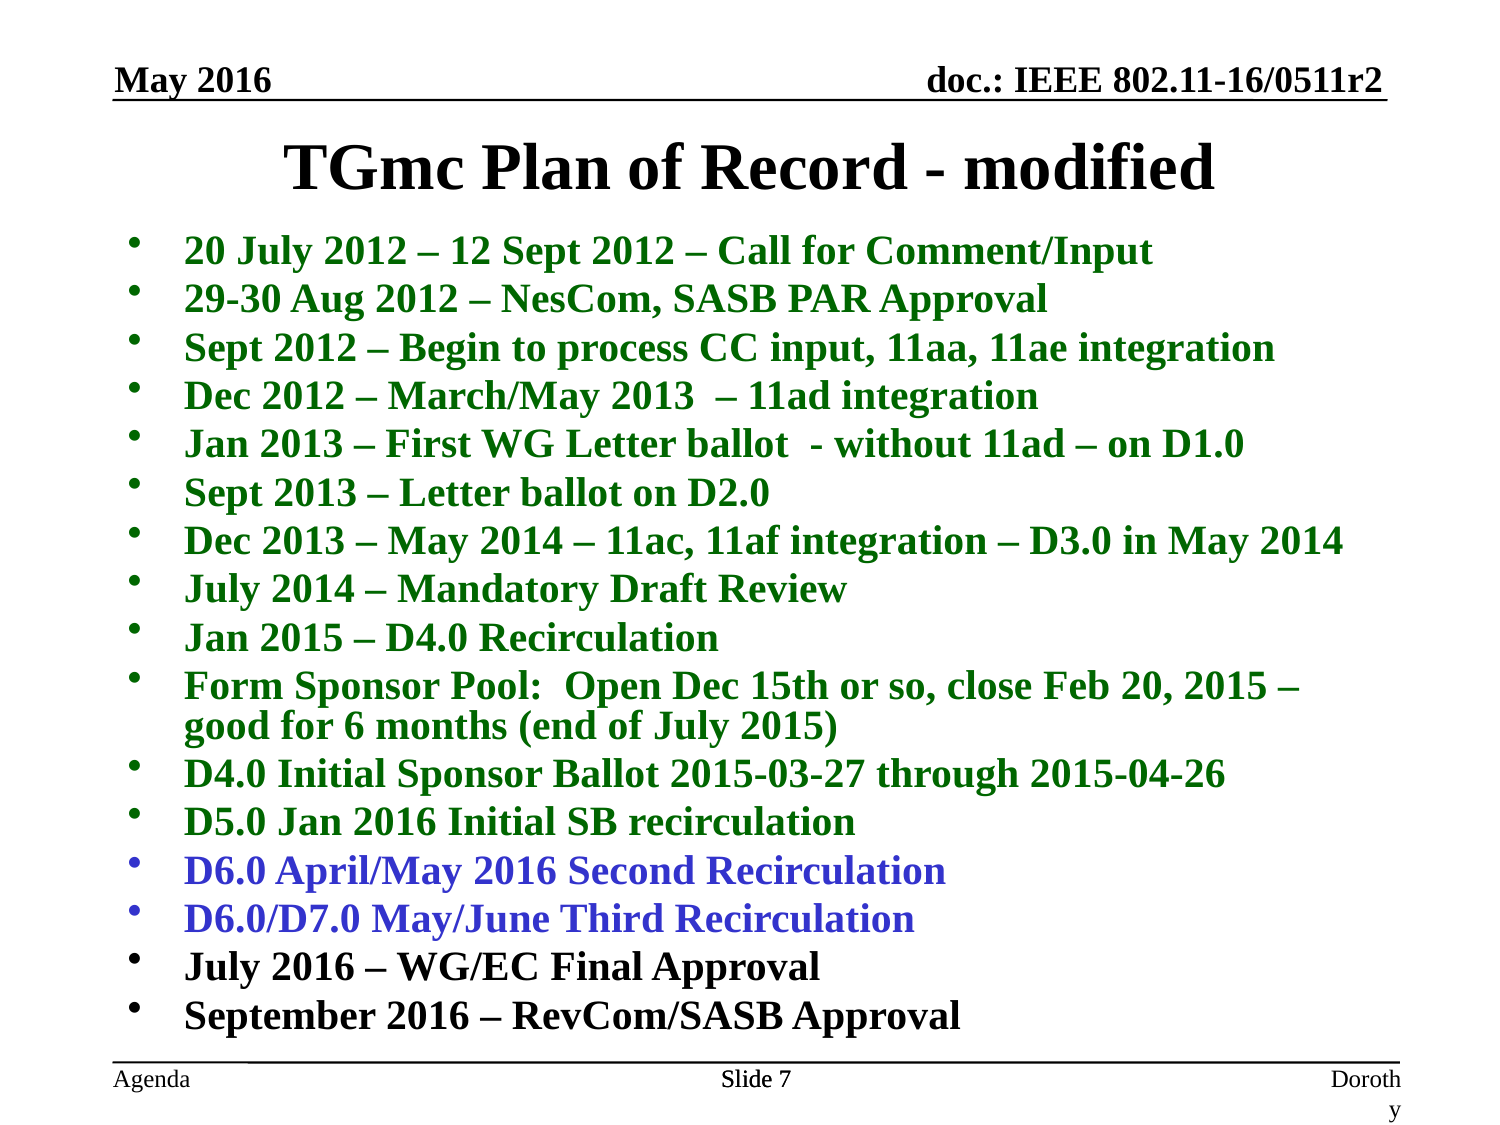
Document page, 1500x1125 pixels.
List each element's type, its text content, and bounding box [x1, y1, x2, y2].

list 20 July 2012 – 12 Sept 2012 – Call for Comment/Input 29-30 Aug 2012 – NesCom, SASB PAR Approval Sept 2012 – Begin to process CC input, 11aa, 11ae integration Dec 2012 – March/May 2013 – 11ad integration Jan 2013 – First WG Letter ballot - without 11ad – on D1.0 Sept 2013 – Letter ballot on D2.0 Dec 2013 – May 2014 – 11ac, 11af integration – D3.0 in May 2014 July 2014 – Mandatory Draft Review Jan 2015 – D4.0 Recirculation Form Sponsor Pool: Open Dec 15th or so, close Feb 20, 2015 –good for 6 months (end of July 2015) D4.0 Initial Sponsor Ballot 2015-03-27 through 2015-04-26 D5.0 Jan 2016 Initial SB recirculation D6.0 April/May 2016 Second Recirculation D6.0/D7.0 May/June Third Recirculation July 2016 – WG/EC Final Approval September 2016 – RevCom/SASB Approval [112, 224, 1388, 1080]
footer Dorothy Stanley, HP Enterprise [1325, 1062, 1402, 1093]
text_box Slide 7 [675, 1080, 838, 1093]
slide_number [114, 54, 425, 75]
title TGmc Plan of Record - modified [112, 75, 1388, 224]
